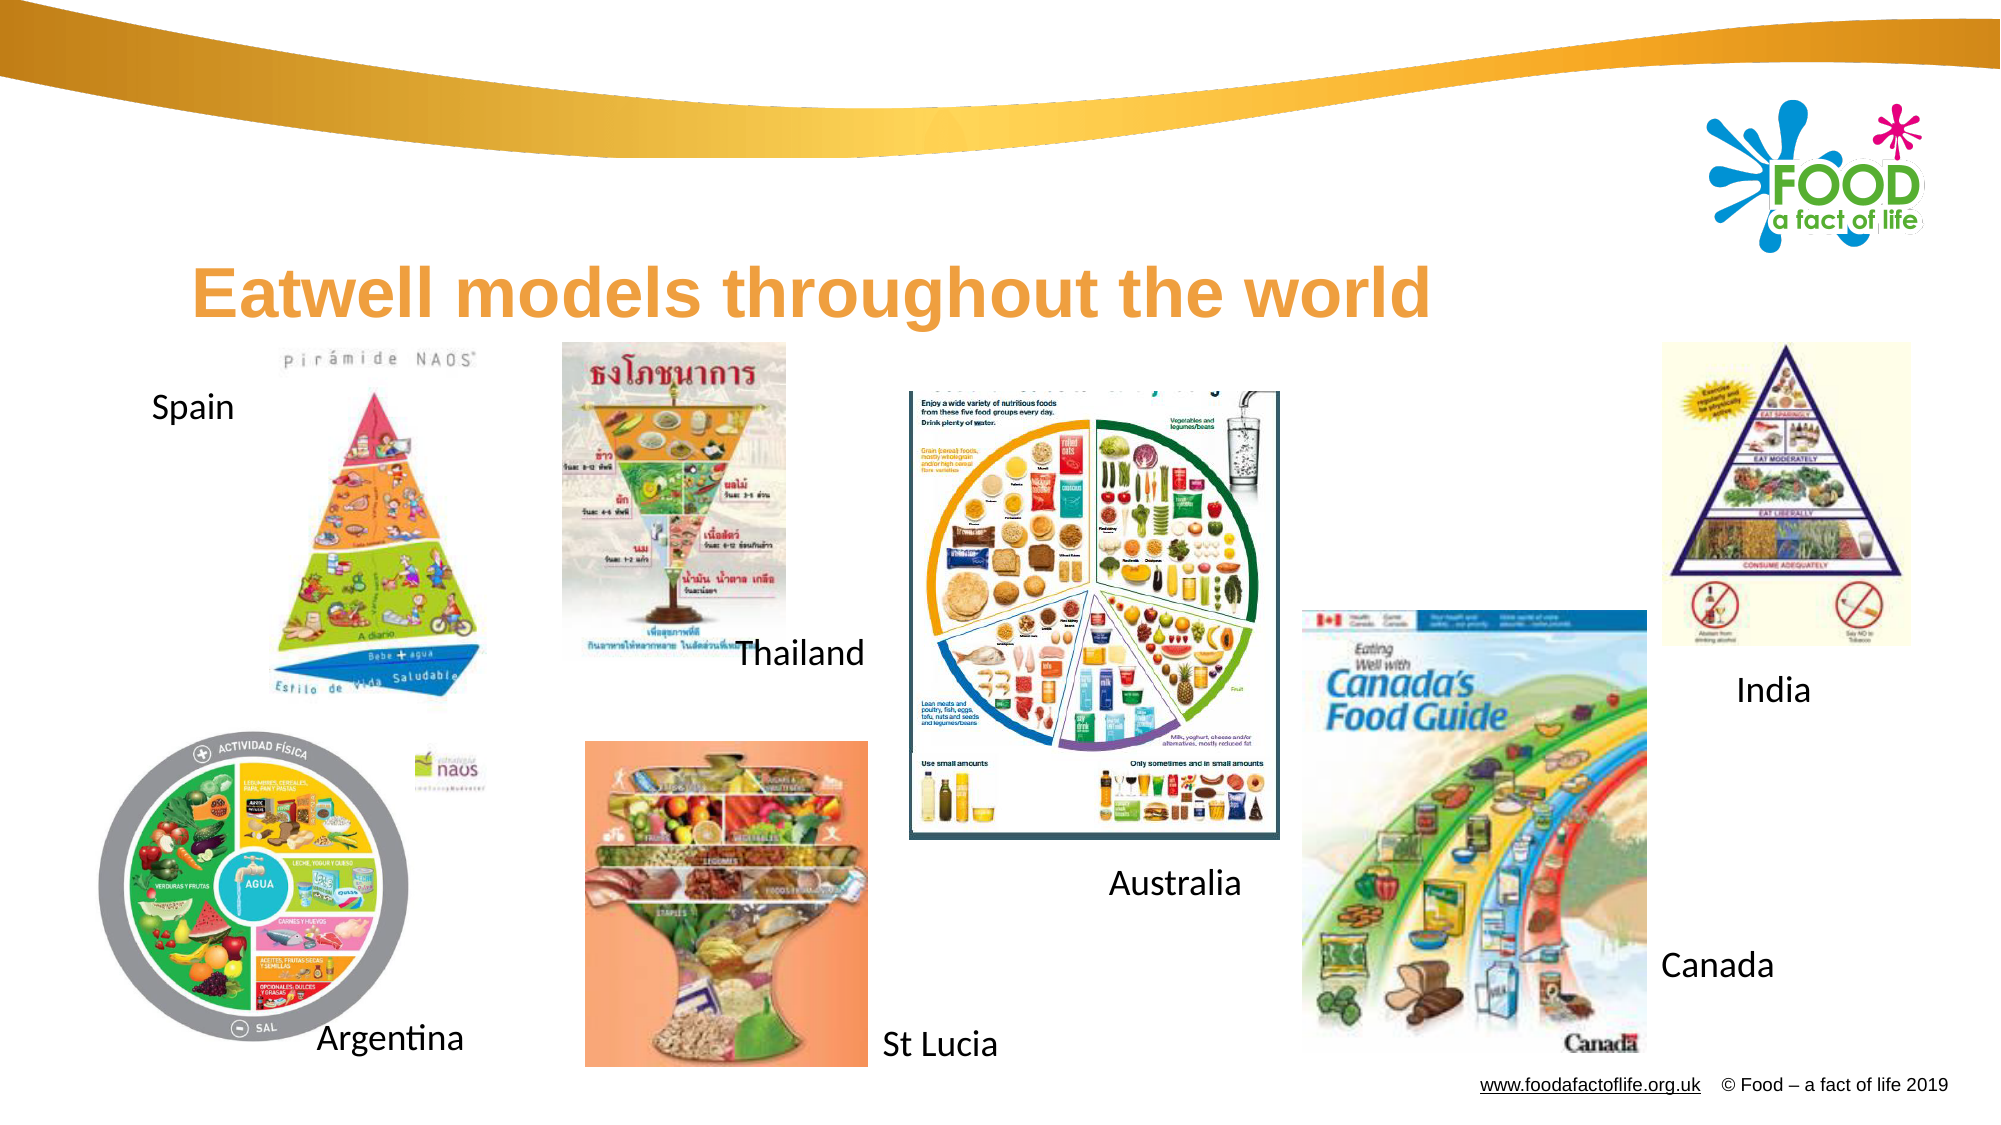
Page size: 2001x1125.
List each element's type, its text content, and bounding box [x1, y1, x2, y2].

text_box Canada [1647, 933, 1836, 993]
text_box Australia [1094, 850, 1302, 911]
text_box Argentina [301, 1005, 491, 1066]
text_box Spain [137, 374, 269, 435]
text_box India [1721, 657, 1911, 718]
text_box Thailand [720, 620, 909, 681]
text_box St Lucia [867, 1011, 1057, 1072]
title Eatwell models throughout the world [191, 256, 1787, 375]
picture [0, 0, 2000, 1125]
